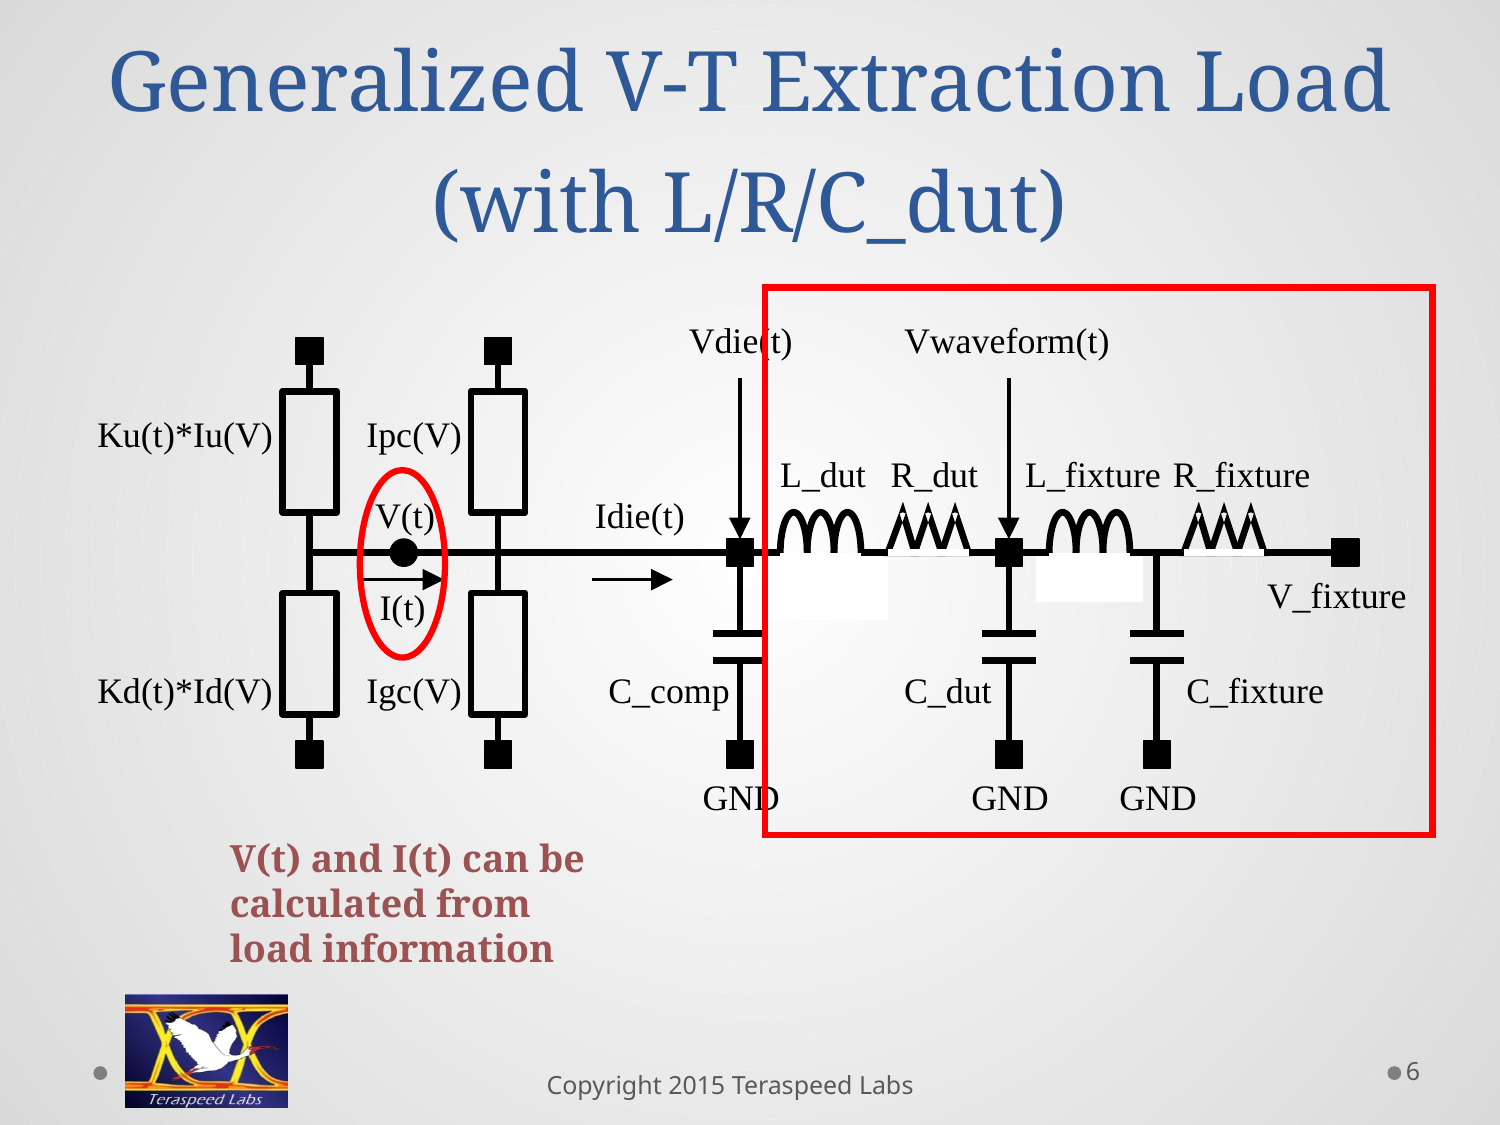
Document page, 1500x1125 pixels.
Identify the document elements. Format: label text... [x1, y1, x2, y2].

slide_number 6 [1401, 1042, 1494, 1103]
picture [125, 994, 288, 1108]
text_box [765, 287, 1433, 835]
footer Copyright 2015 Teraspeed Labs [512, 1046, 956, 1122]
title Generalized V-T Extraction Load (with L/R/C_dut) [75, 0, 1425, 263]
text_box V(t) and I(t) can be calculated from load information [215, 836, 633, 978]
picture [80, 309, 1427, 829]
